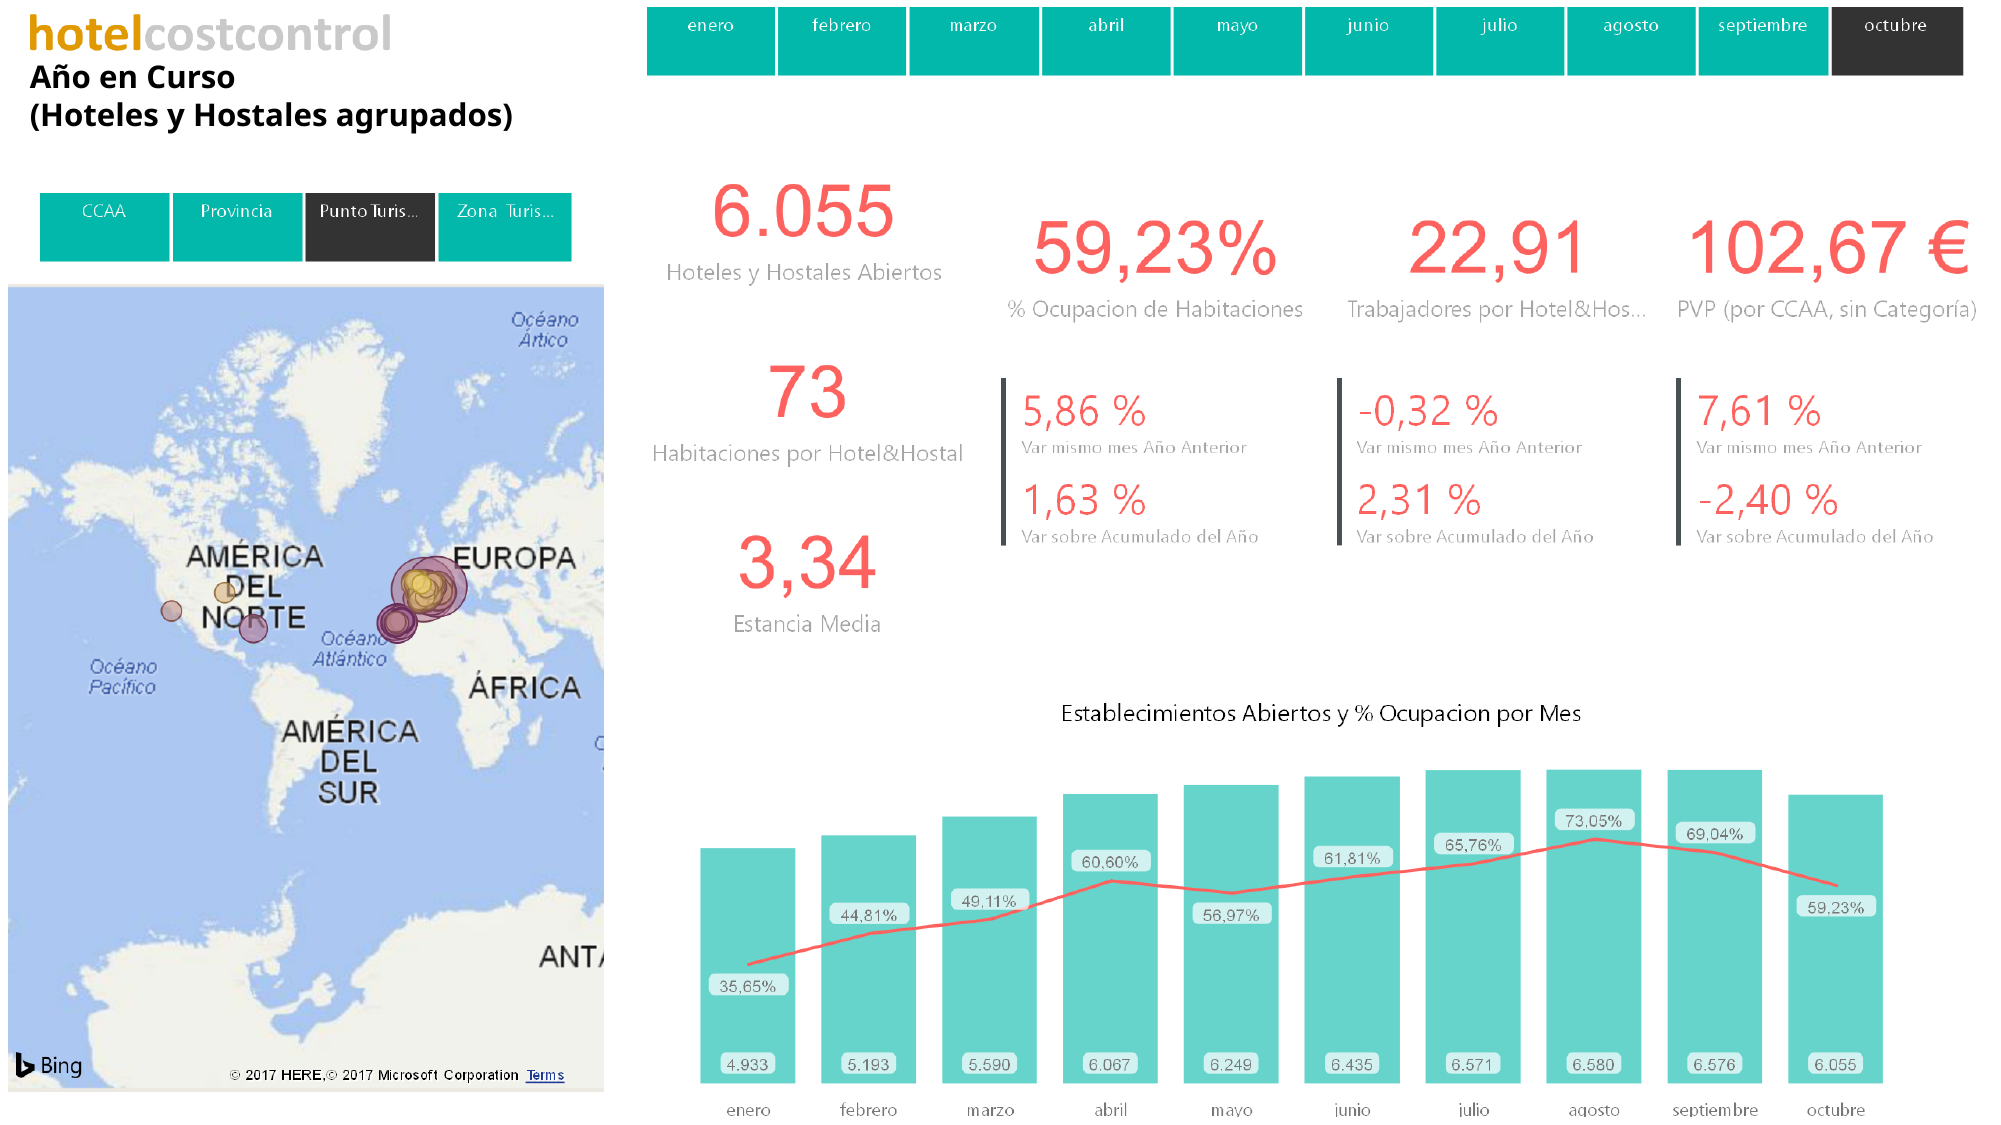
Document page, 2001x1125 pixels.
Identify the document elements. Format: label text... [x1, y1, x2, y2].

picture [992, 170, 1319, 344]
picture [1328, 370, 1665, 589]
picture [1668, 370, 1997, 589]
picture [646, 134, 960, 308]
text_box Año en Curso (Hoteles y Hostales agrupados) [15, 49, 593, 174]
picture [1328, 170, 1993, 344]
picture [643, 695, 1997, 1124]
picture [1, 185, 607, 269]
picture [0, 0, 421, 65]
picture [0, 276, 611, 1099]
picture [631, 315, 983, 669]
picture [609, 0, 1999, 83]
picture [993, 370, 1325, 589]
